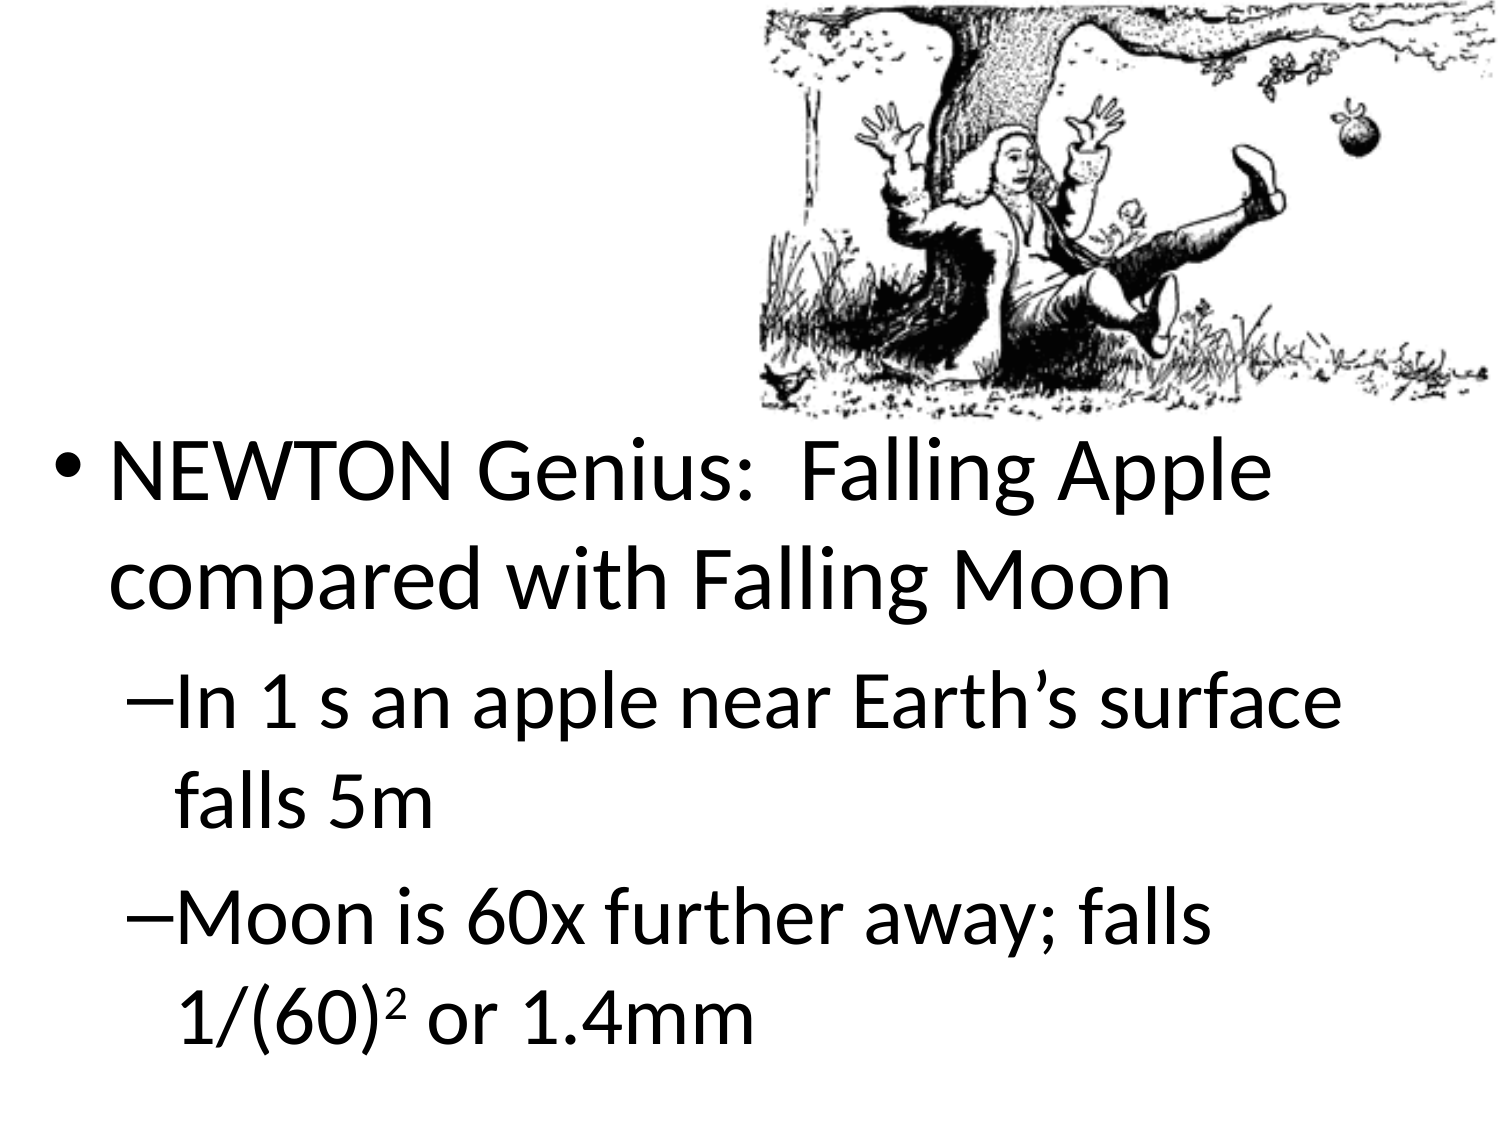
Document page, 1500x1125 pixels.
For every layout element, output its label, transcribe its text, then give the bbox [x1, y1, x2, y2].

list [758, 0, 1500, 430]
text_box NEWTON Genius: Falling Apple compared with Falling Moon In 1 s an apple near Earth’s surface falls 5m Moon is 60x further away; falls 1/(60)2 or 1.4mm [37, 400, 1475, 1069]
